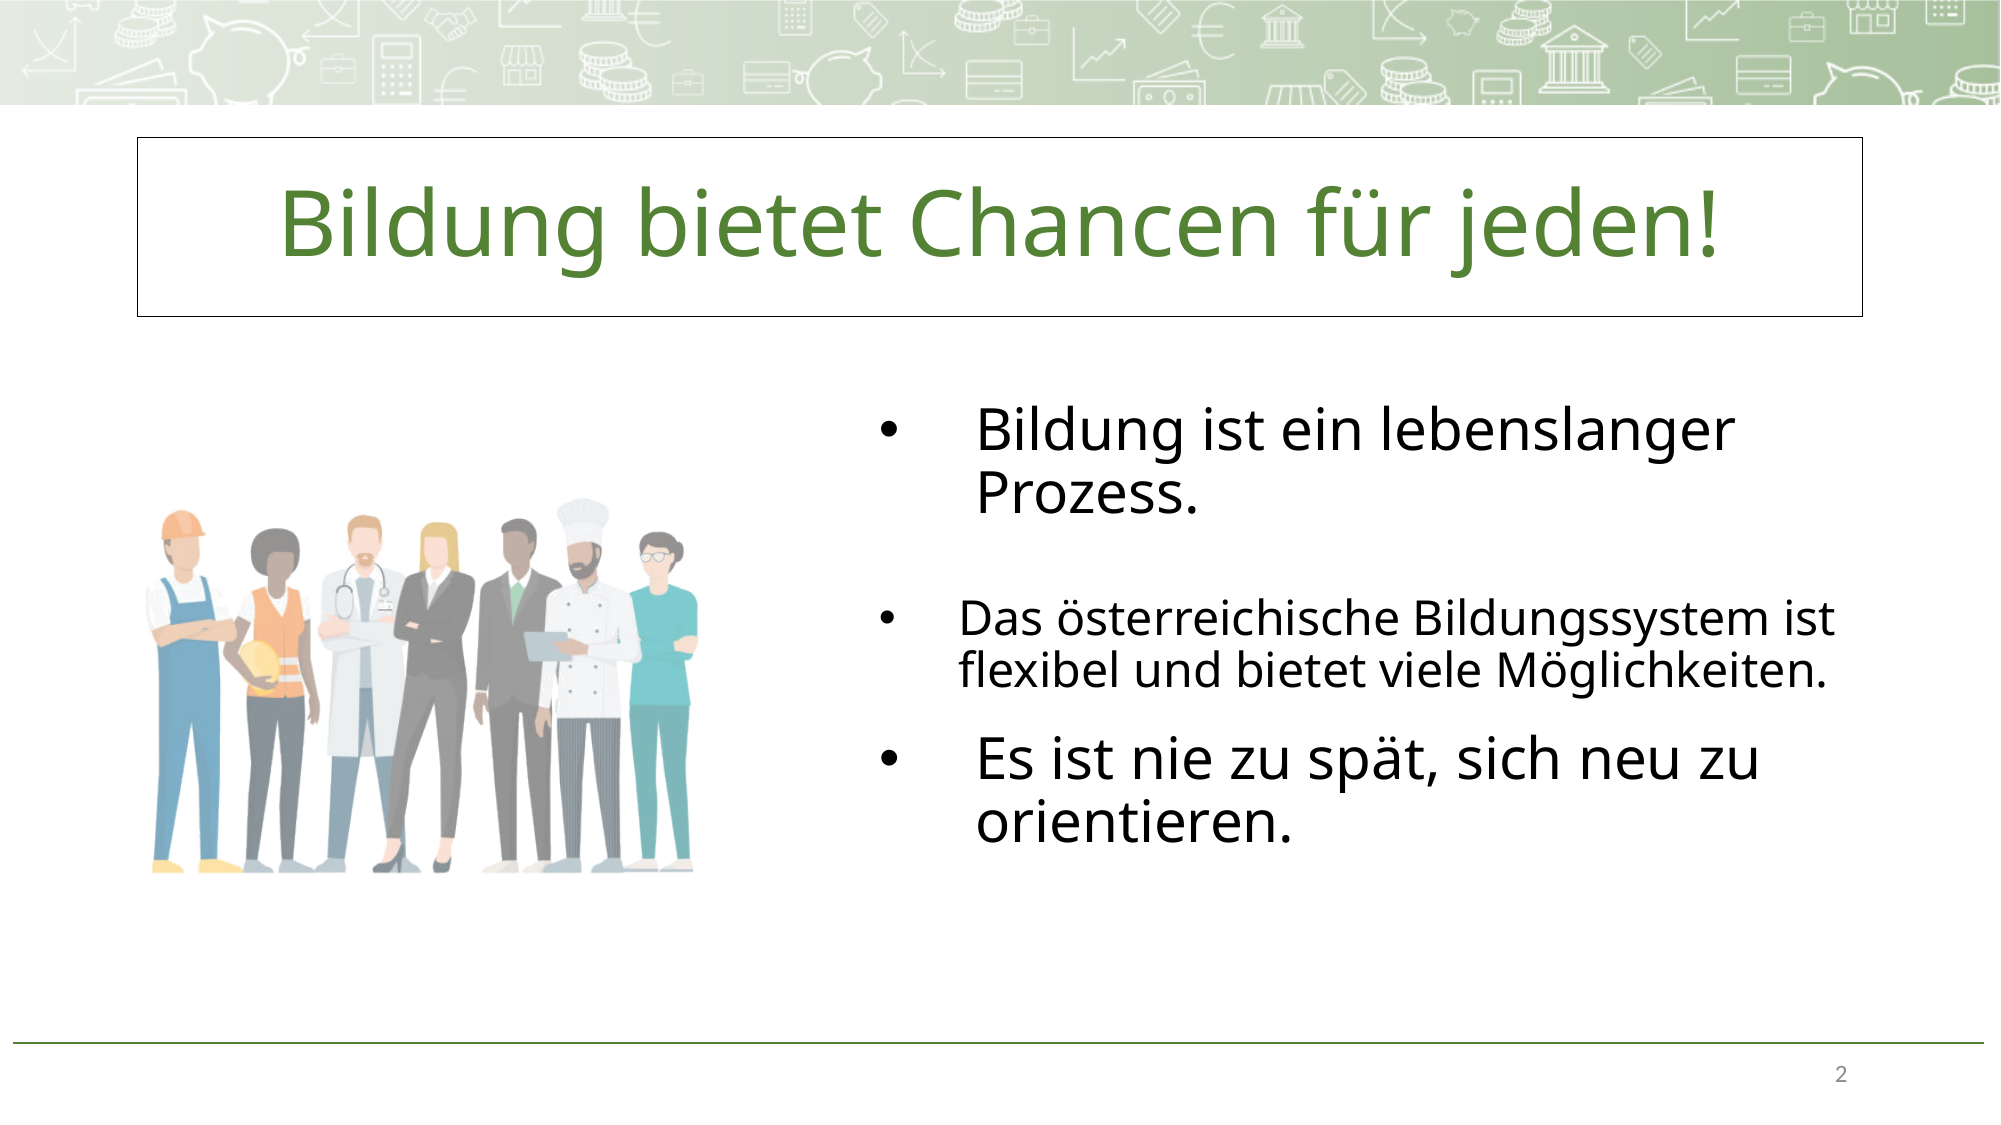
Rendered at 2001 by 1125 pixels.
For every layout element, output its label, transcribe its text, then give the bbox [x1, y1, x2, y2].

slide_number 2 [1412, 1042, 1863, 1103]
text_box Bildung ist ein lebenslanger Prozess. [864, 380, 1863, 547]
title Bildung bietet Chancen für jeden! [137, 137, 1863, 317]
picture [73, 406, 771, 965]
text_box Es ist nie zu spät, sich neu zu orientieren. [864, 709, 1927, 875]
picture [0, 0, 2000, 105]
text_box Das österreichische Bildungssystem ist flexibel und bietet viele Möglichkeiten. [864, 562, 1863, 709]
